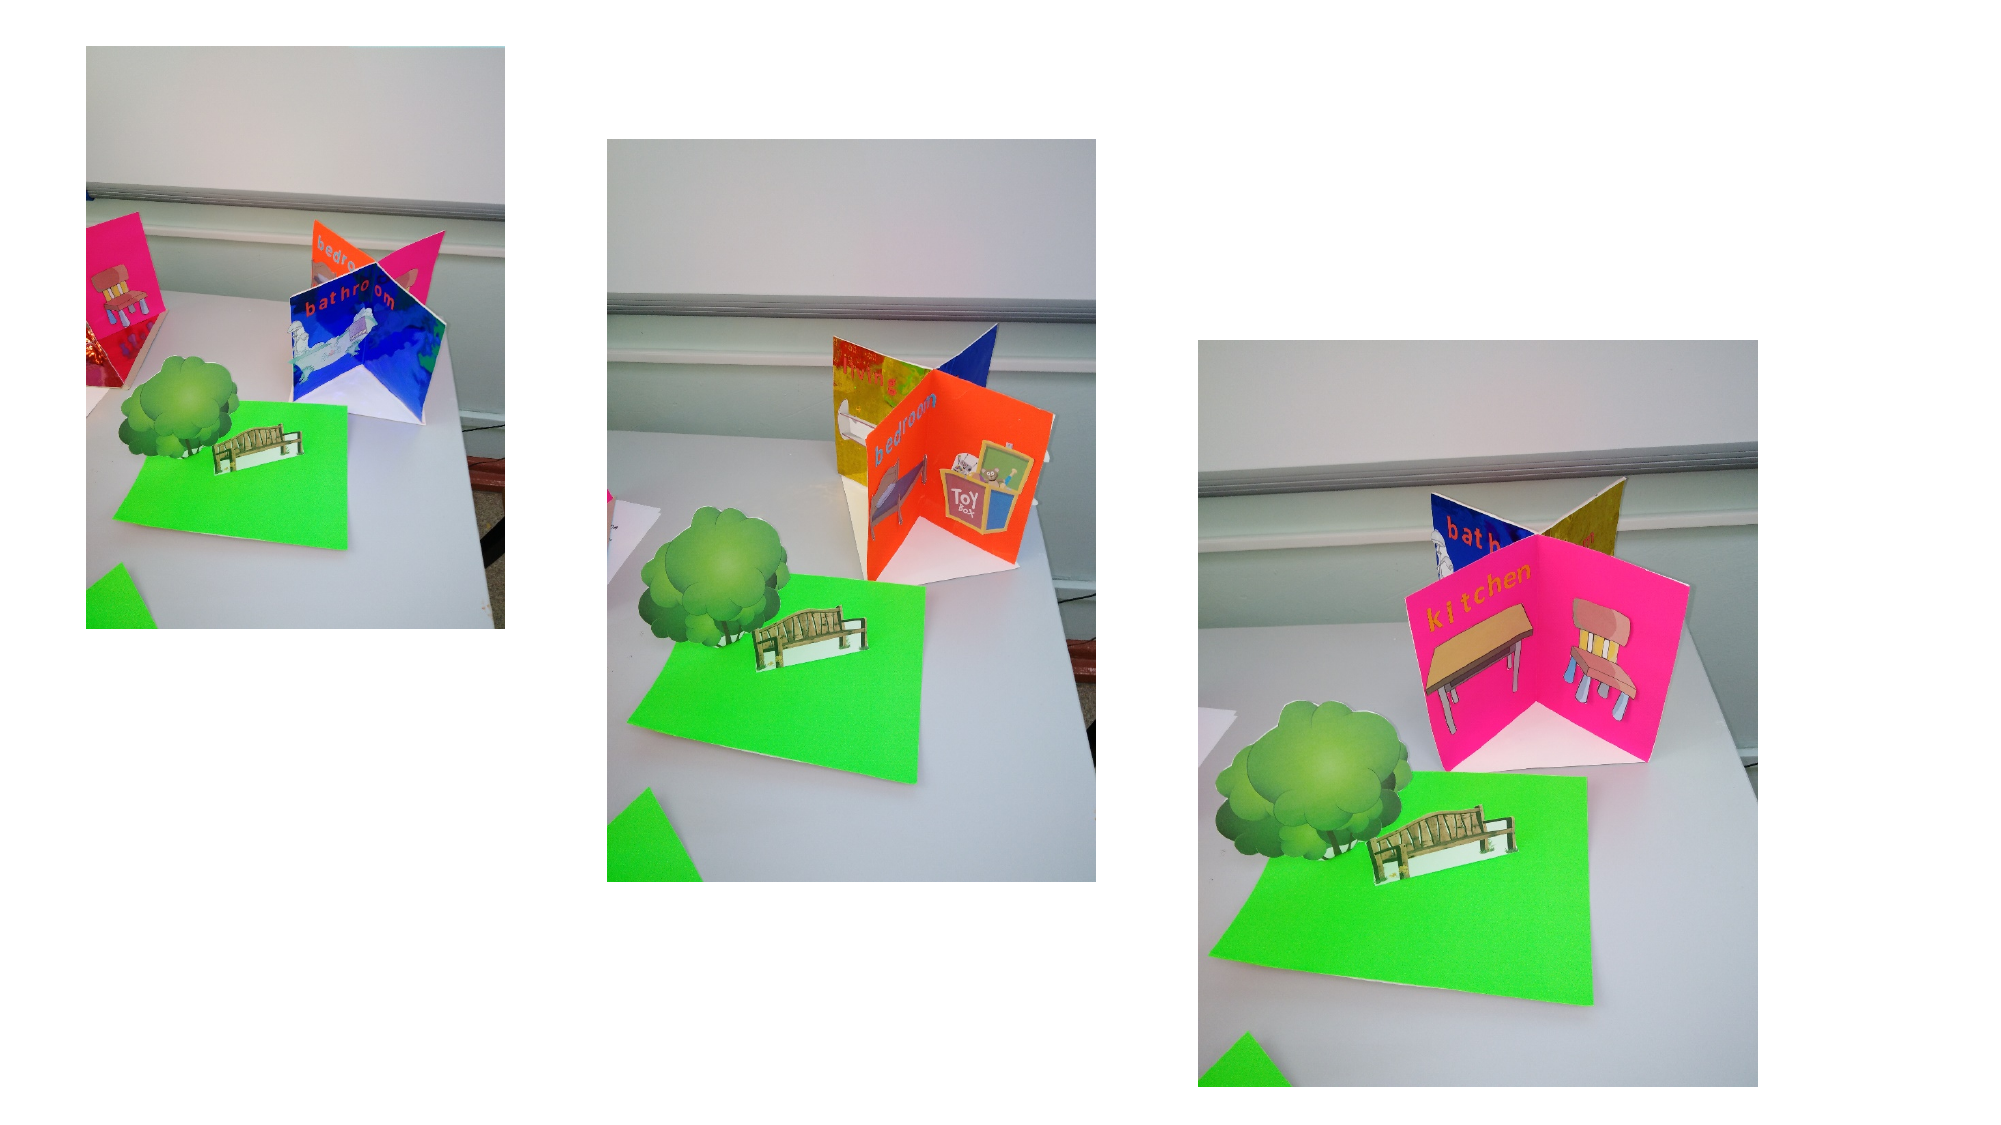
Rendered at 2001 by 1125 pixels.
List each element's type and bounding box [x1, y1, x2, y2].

picture [1198, 340, 1758, 1087]
picture [607, 139, 1096, 883]
picture [86, 46, 505, 629]
